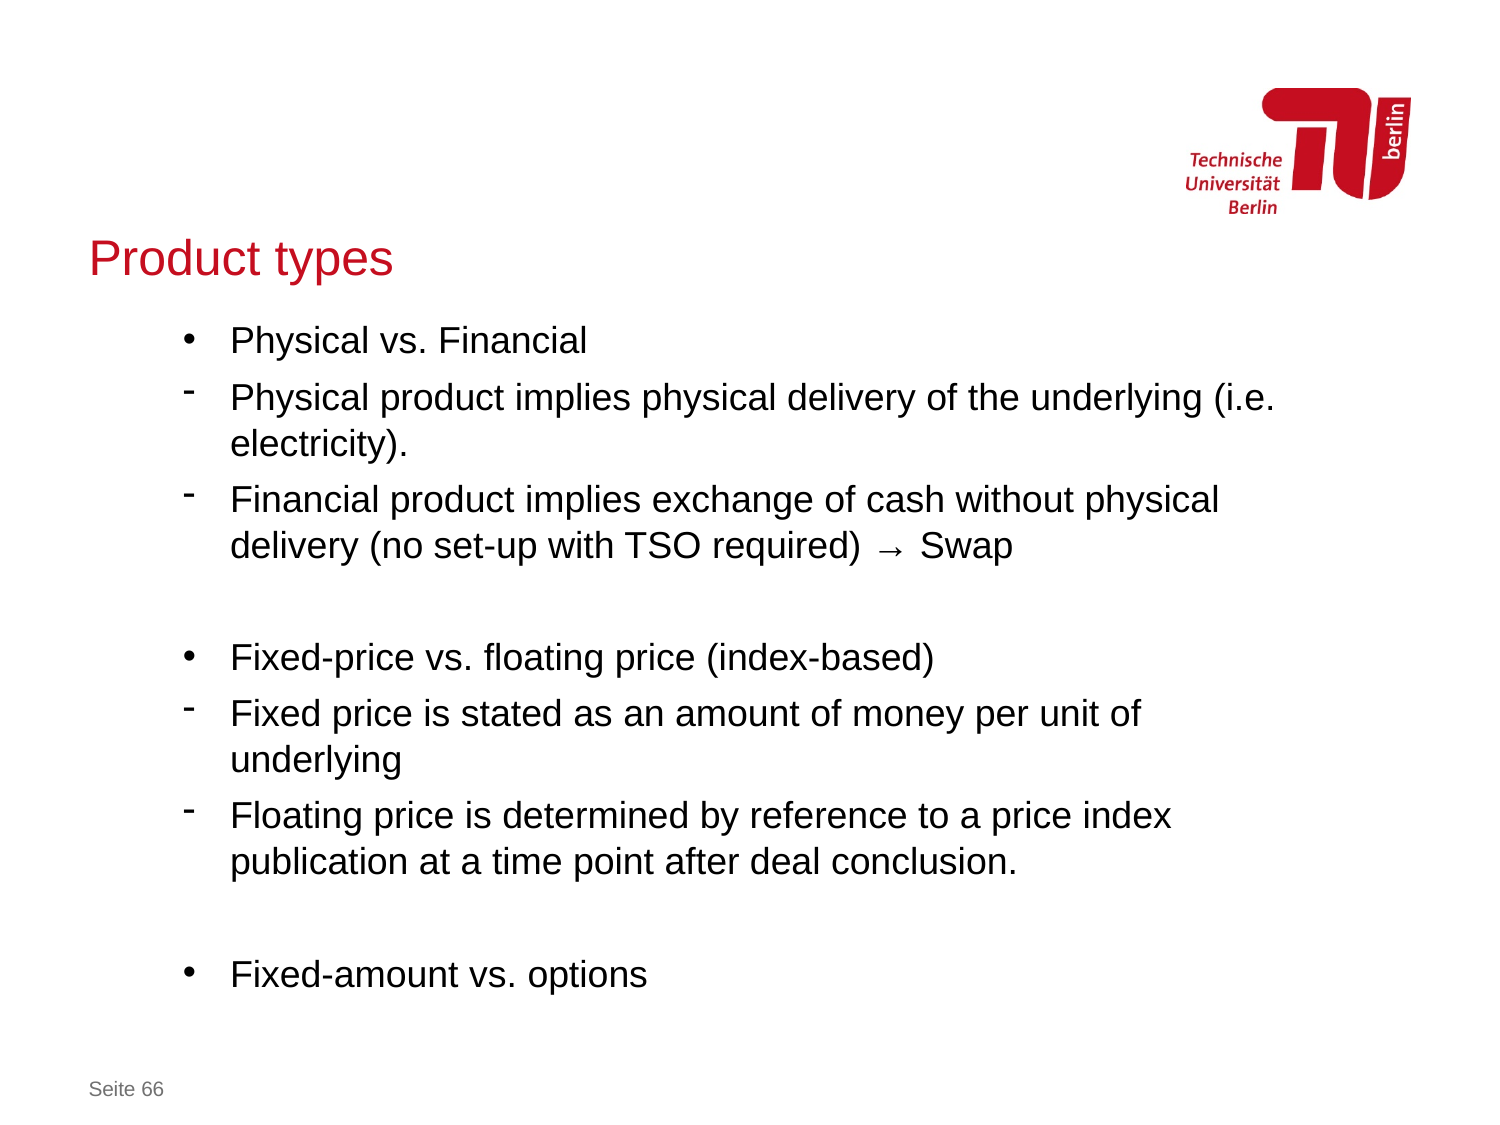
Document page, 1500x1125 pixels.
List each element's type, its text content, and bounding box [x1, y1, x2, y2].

slide_number Seite 66 [88, 1075, 1176, 1101]
list Physical vs. Financial Physical product implies physical delivery of the underlying (i.e. electricity). Financial product implies exchange of cash without physical delivery (no set-up with TSO required) → Swap Fixed-price vs. floating price (index-based) Fixed price is stated as an amount of money per unit of underlying Floating price is determined by reference to a price index publication at a time point after deal conclusion. Fixed-amount vs. options [183, 315, 1294, 983]
title Product types [88, 226, 1411, 286]
picture [1186, 88, 1411, 214]
